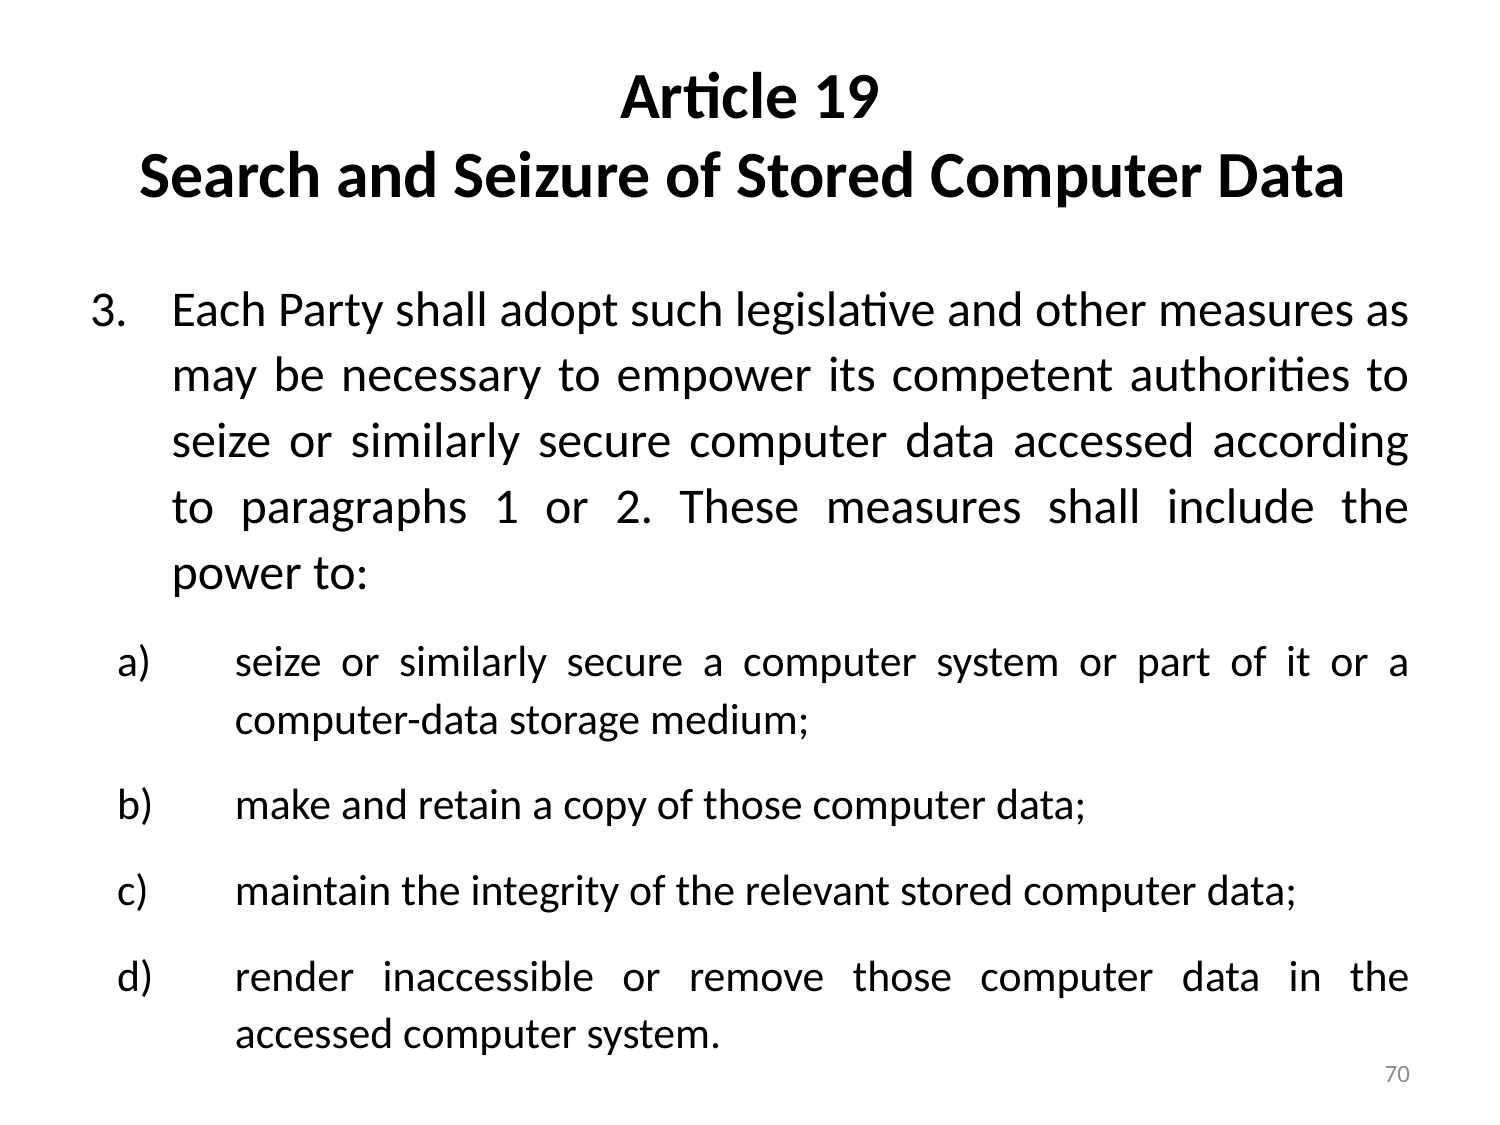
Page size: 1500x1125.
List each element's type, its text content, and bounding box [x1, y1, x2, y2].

list Each Party shall adopt such legislative and other measures as may be necessary to empower its competent authorities to seize or similarly secure computer data accessed according to paragraphs 1 or 2. These measures shall include the power to: seize or similarly secure a computer system or part of it or a computer-data storage medium; make and retain a copy of those computer data; maintain the integrity of the relevant stored computer data; render inaccessible or remove those computer data in the accessed computer system. [74, 262, 1426, 1073]
slide_number 70 [1074, 1042, 1425, 1103]
title Article 19 Search and Seizure of Stored Computer Data [74, 44, 1426, 220]
